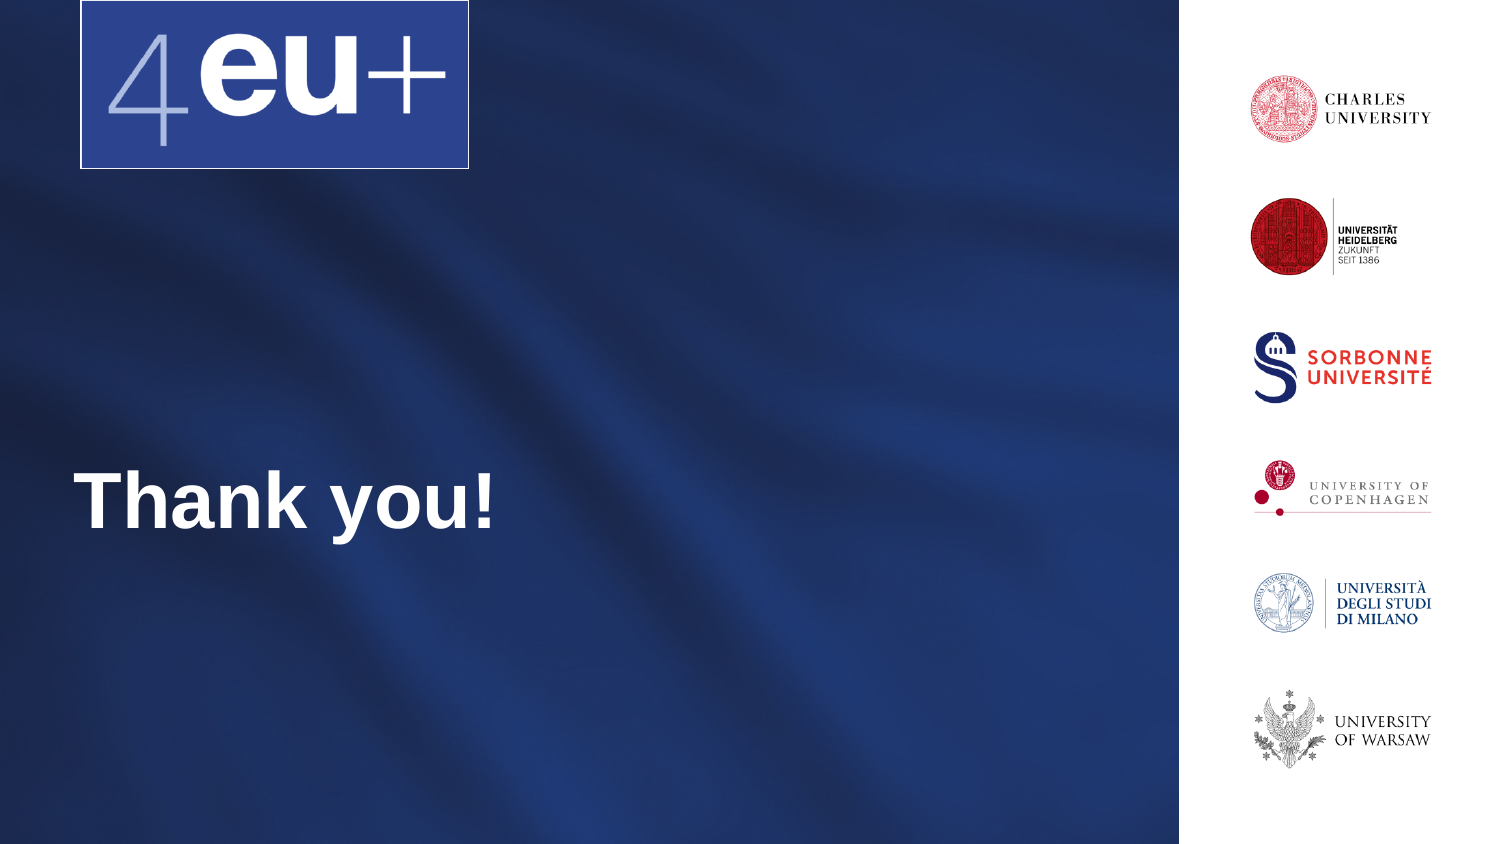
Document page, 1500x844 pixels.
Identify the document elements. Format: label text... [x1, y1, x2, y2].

title Thank you! [58, 346, 1122, 553]
picture [0, 0, 1500, 844]
